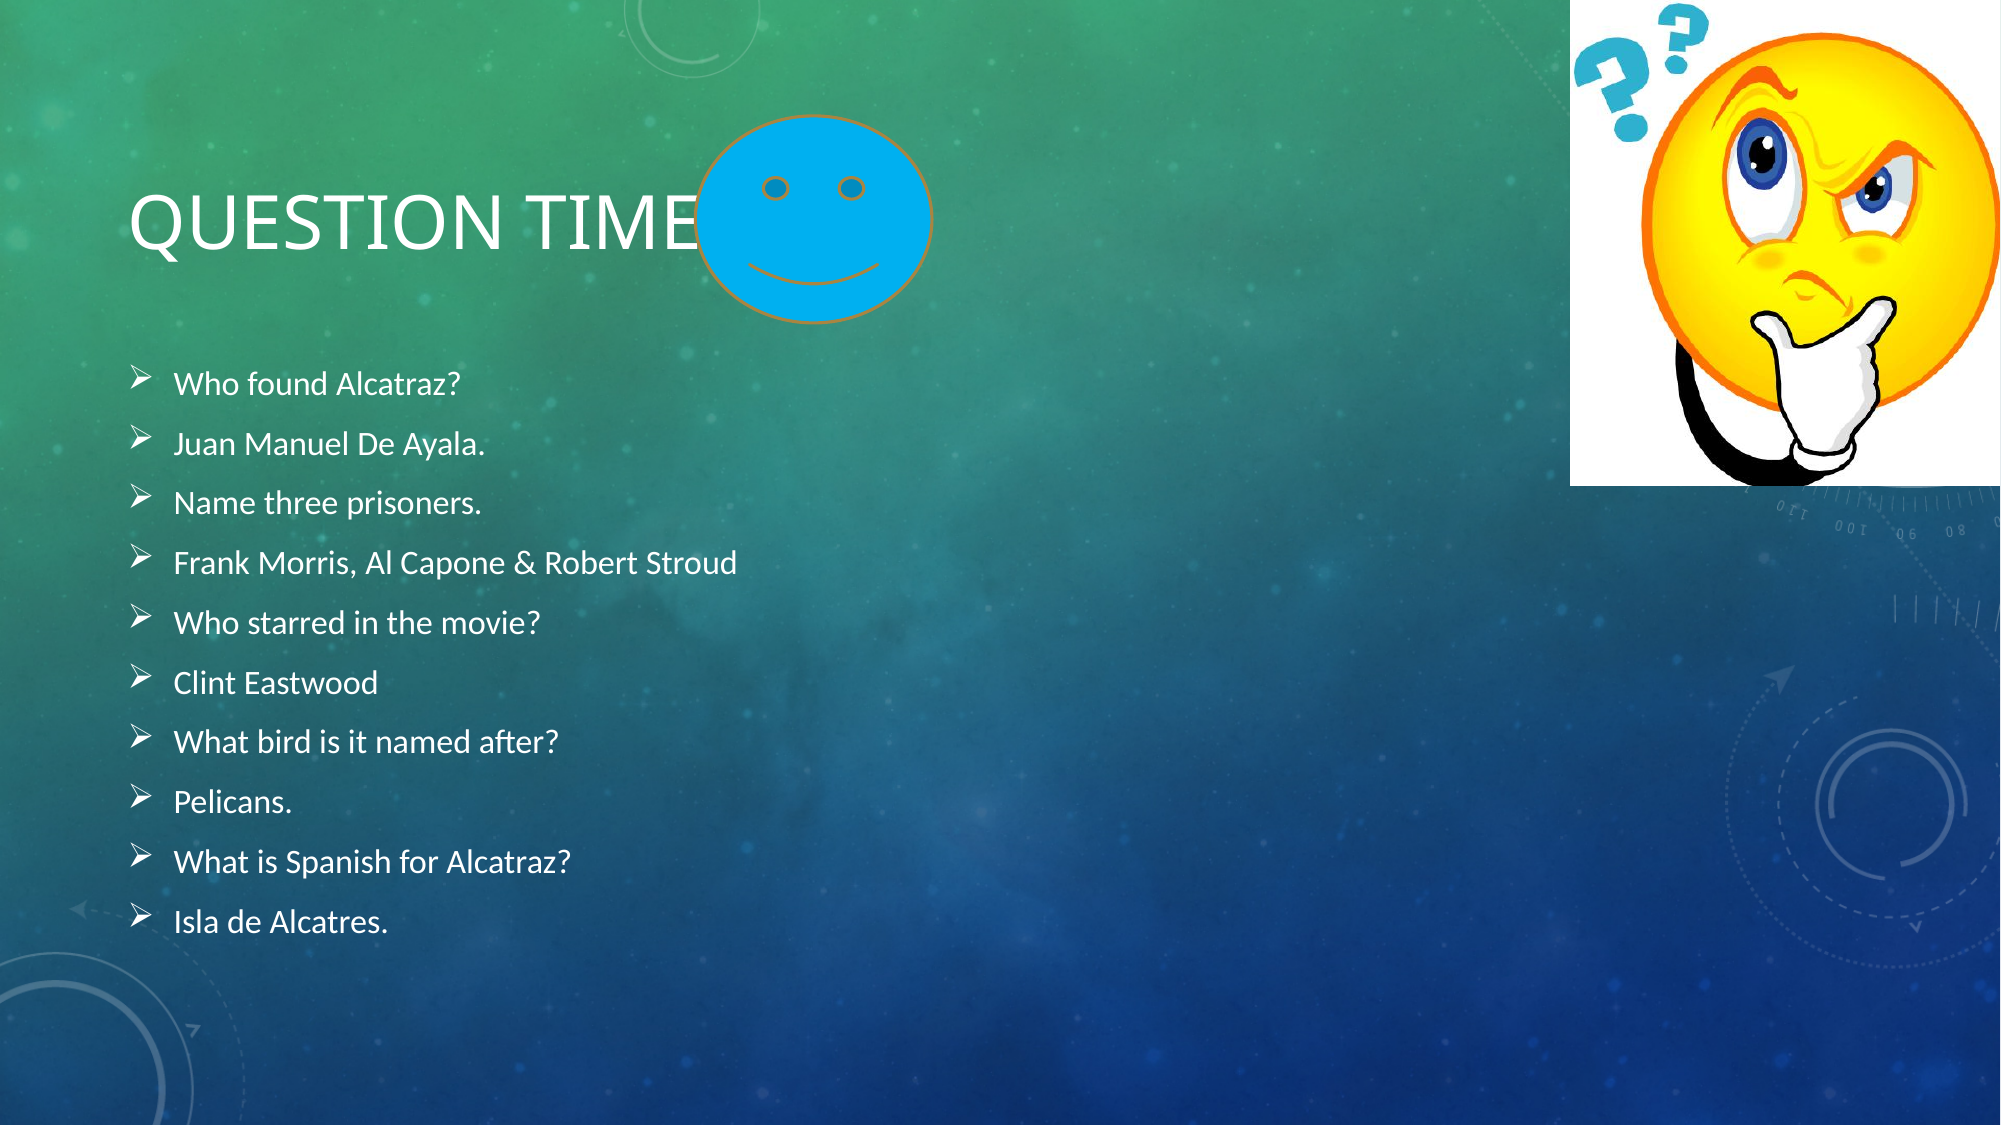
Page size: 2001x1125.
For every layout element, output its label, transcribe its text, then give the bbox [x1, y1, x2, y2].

text_box [693, 114, 934, 325]
list Who found Alcatraz? Juan Manuel De Ayala. Name three prisoners. Frank Morris, Al Capone & Robert Stroud Who starred in the movie? Clint Eastwood What bird is it named after? Pelicans. What is Spanish for Alcatraz? Isla de Alcatres. [112, 351, 932, 950]
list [1569, 0, 2000, 486]
title QUESTION TIME [112, 99, 1564, 339]
picture [0, 0, 2001, 1125]
